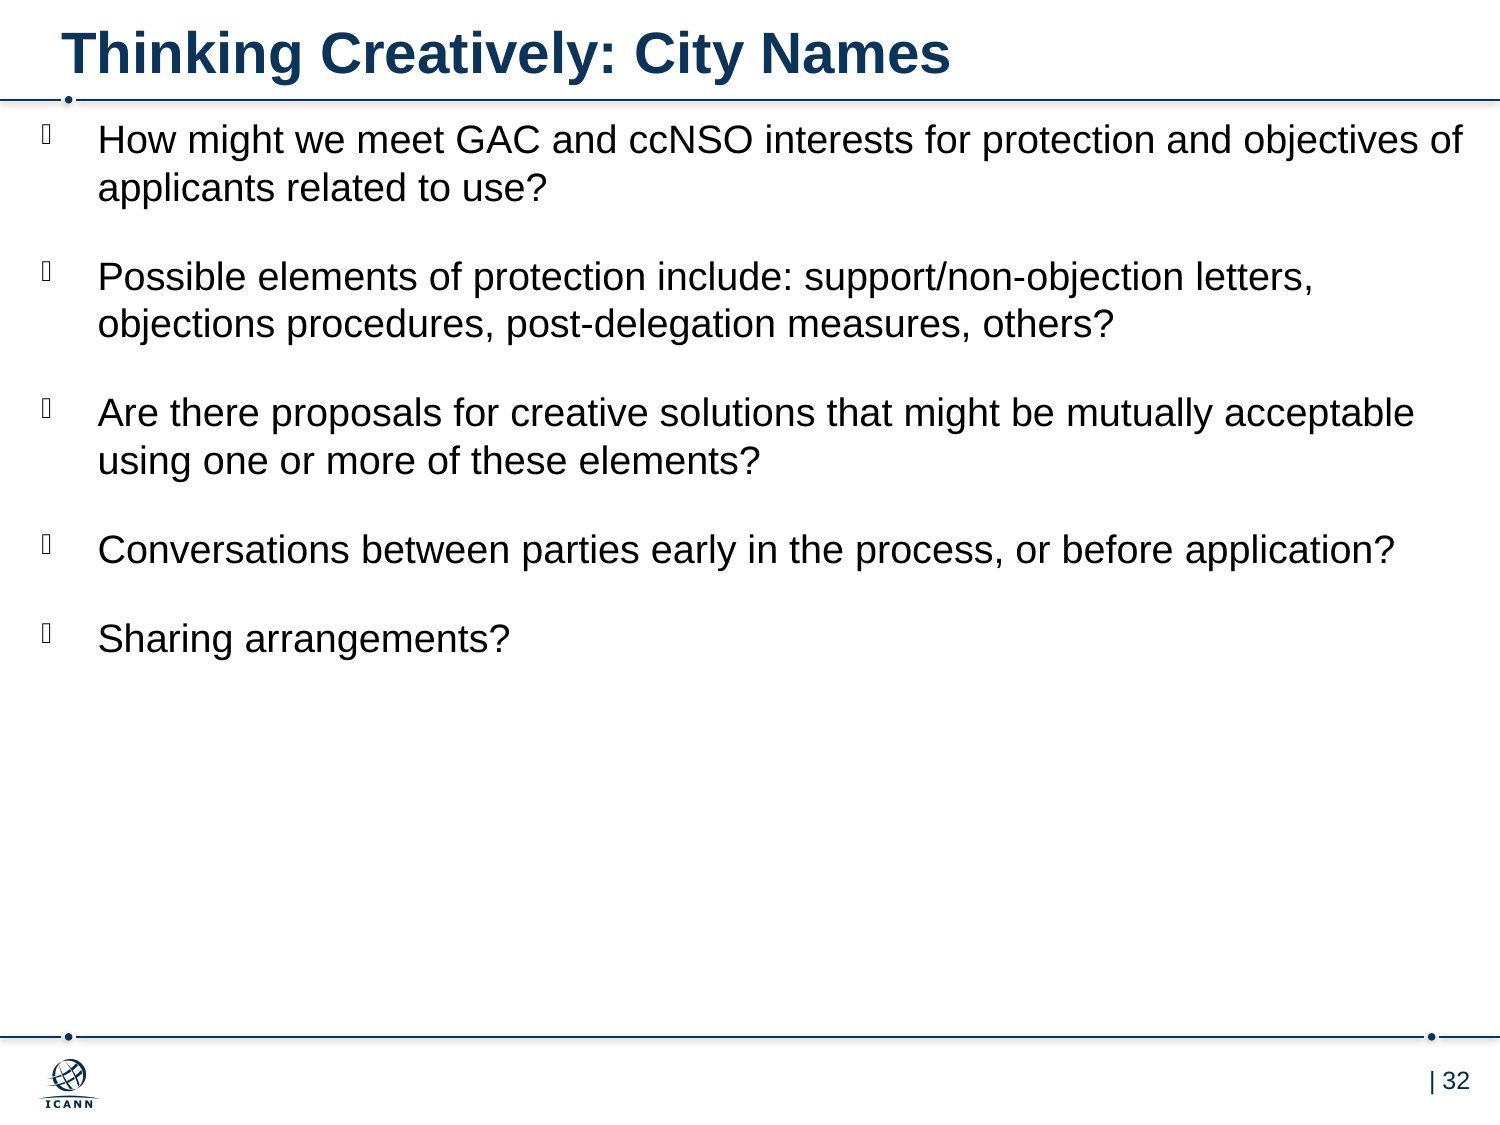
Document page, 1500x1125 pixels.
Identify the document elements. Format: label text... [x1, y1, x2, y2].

title Thinking Creatively: City Names [61, 7, 1376, 82]
picture [38, 1059, 100, 1108]
list How might we meet GAC and ccNSO interests for protection and objectives of applicants related to use? Possible elements of protection include: support/non-objection letters, objections procedures, post-delegation measures, others? Are there proposals for creative solutions that might be mutually acceptable using one or more of these elements? Conversations between parties early in the process, or before application? Sharing arrangements? [41, 113, 1485, 1016]
